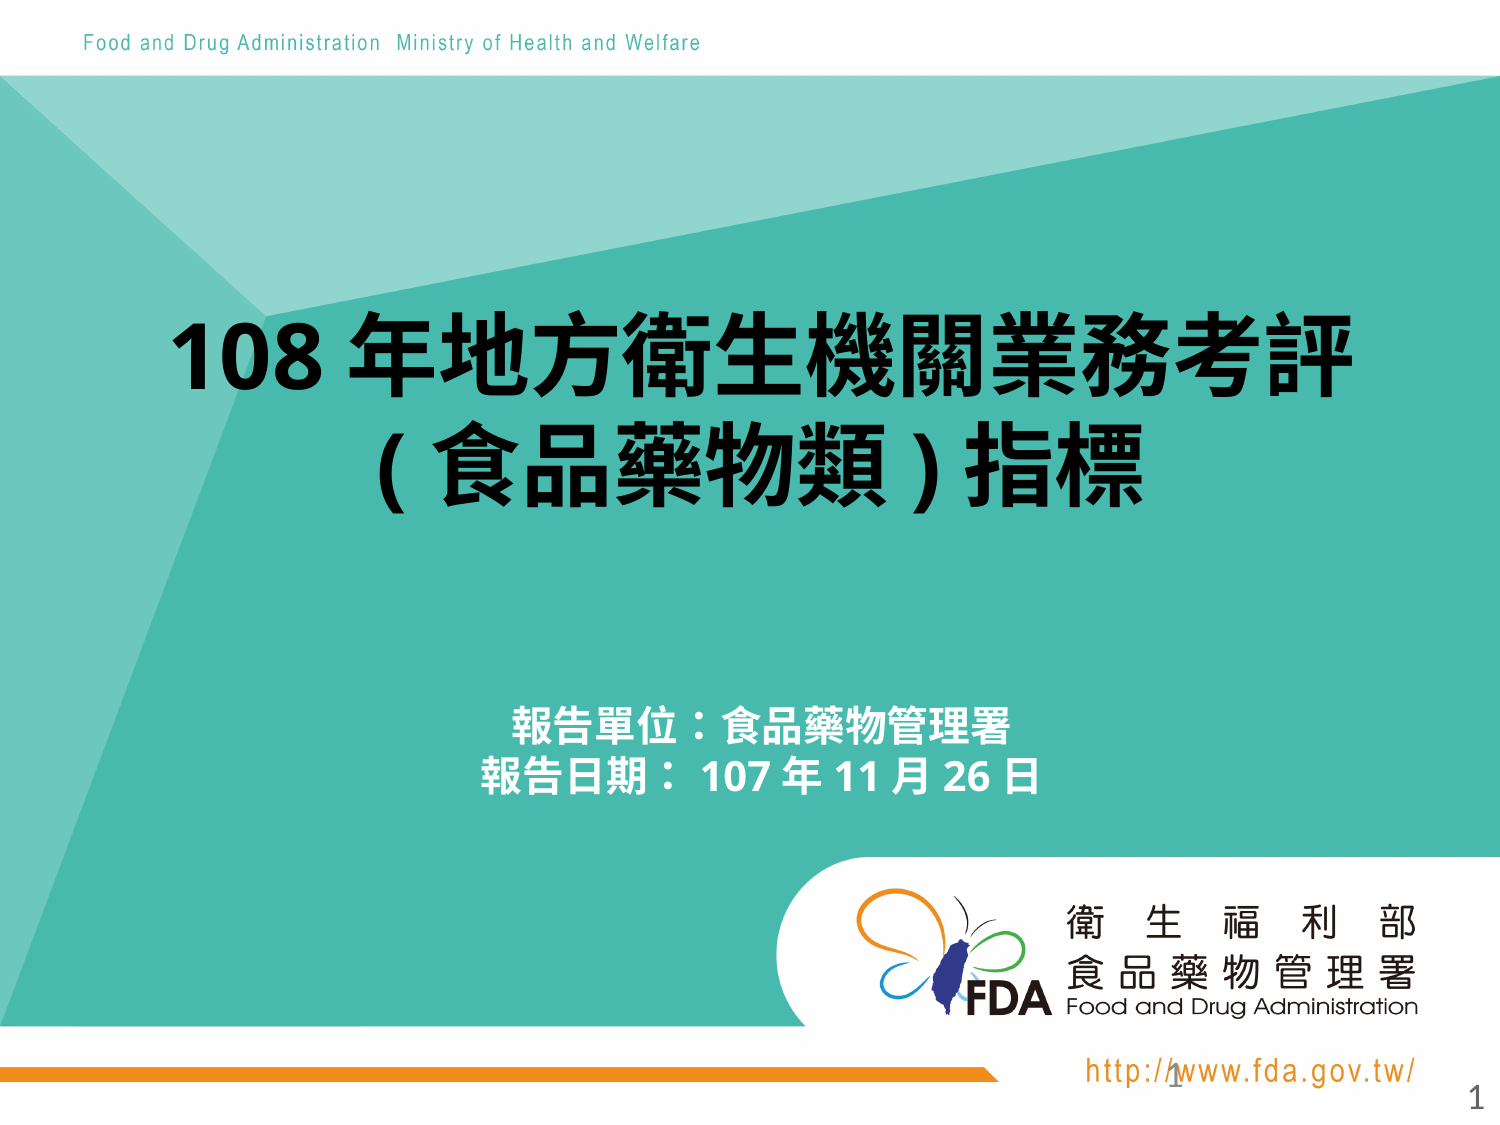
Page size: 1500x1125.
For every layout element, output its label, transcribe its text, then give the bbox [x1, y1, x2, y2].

slide_number 1 [1149, 1042, 1500, 1103]
title 108年地方衛生機關業務考評 (食品藥物類)指標 [53, 290, 1471, 532]
text_box 報告單位：食品藥物管理署 報告日期：107年11月26日 [336, 692, 1187, 808]
picture [0, 0, 1500, 1125]
